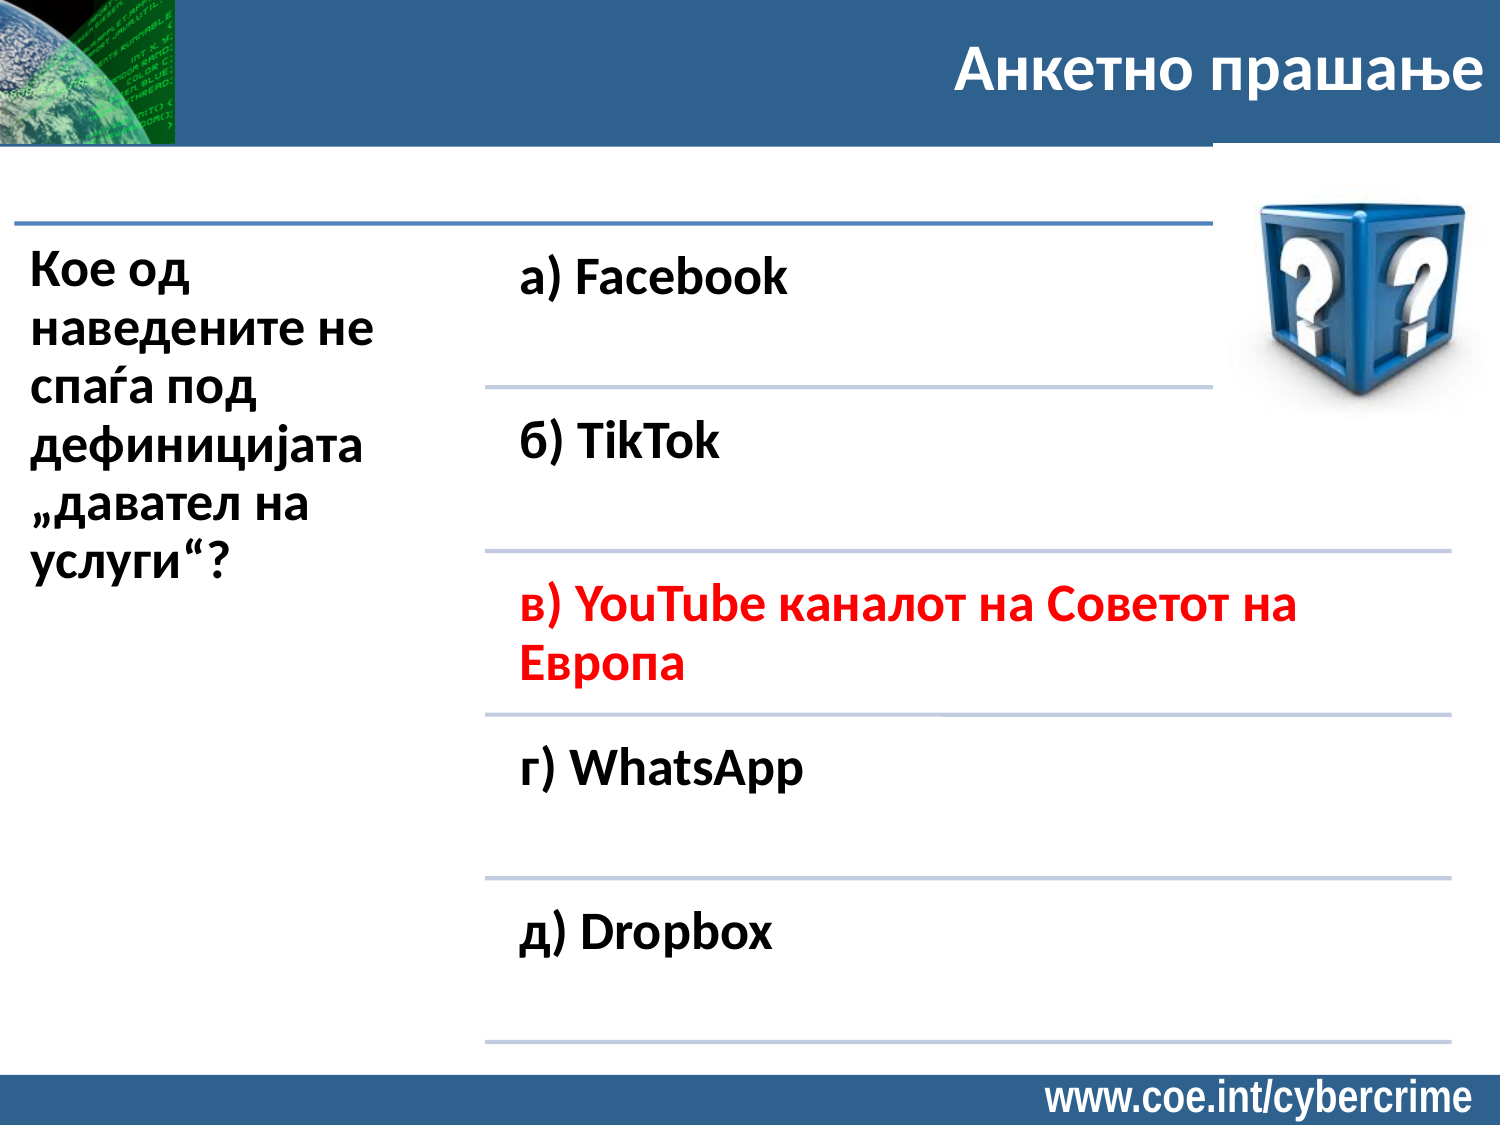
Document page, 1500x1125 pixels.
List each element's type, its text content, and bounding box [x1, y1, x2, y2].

text_box Анкетно прашање [177, 0, 1500, 149]
text_box www.coe.int/cybercrime [1030, 1059, 1500, 1125]
picture [1212, 142, 1500, 434]
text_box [14, 222, 1454, 1053]
picture [0, 0, 175, 144]
text_box [0, 1073, 1030, 1125]
